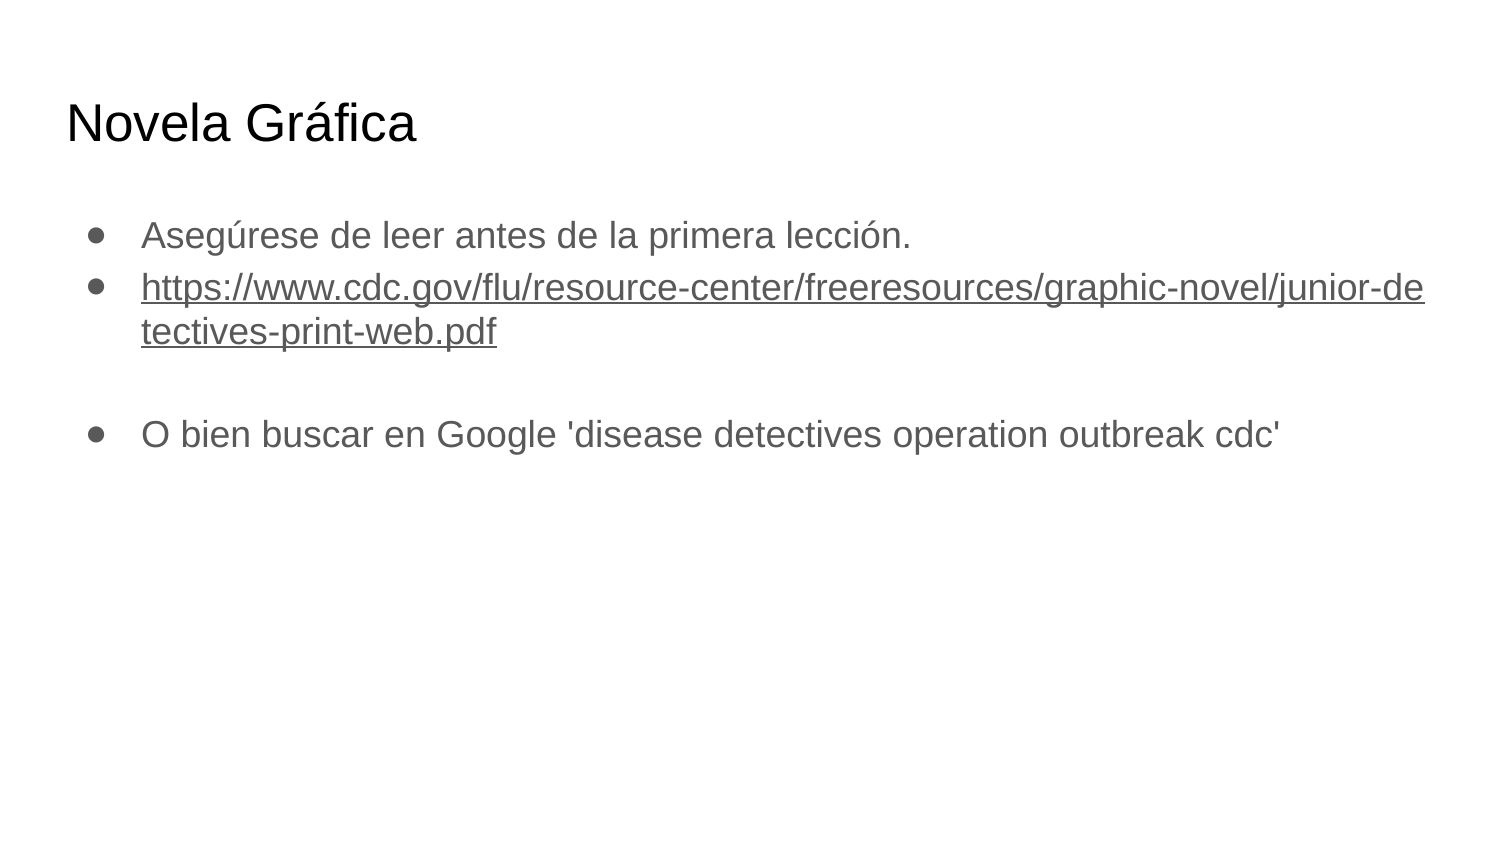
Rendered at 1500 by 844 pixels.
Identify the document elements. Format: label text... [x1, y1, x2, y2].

list Asegúrese de leer antes de la primera lección. https://www.cdc.gov/flu/resource-center/freeresources/graphic-novel/junior-detectives-print-web.pdf O bien buscar en Google 'disease detectives operation outbreak cdc' [51, 189, 1449, 750]
title Novela Gráfica [51, 72, 1449, 167]
